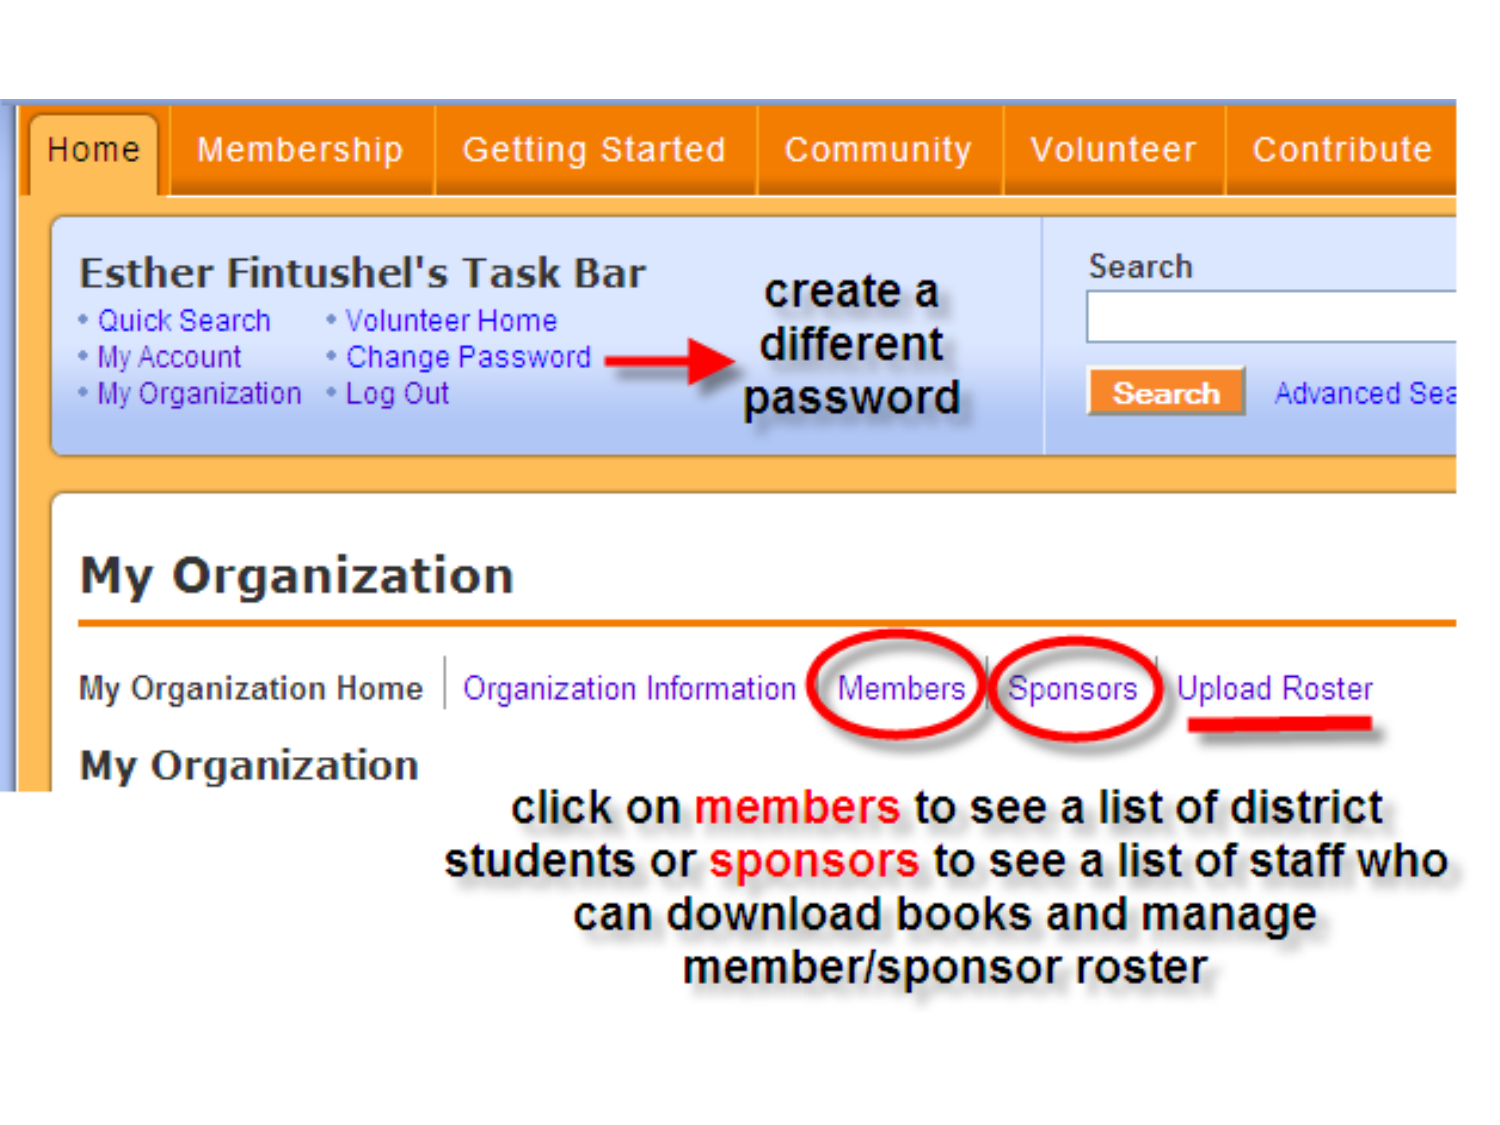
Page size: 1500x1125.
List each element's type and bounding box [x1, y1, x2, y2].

picture [0, 99, 1500, 1013]
